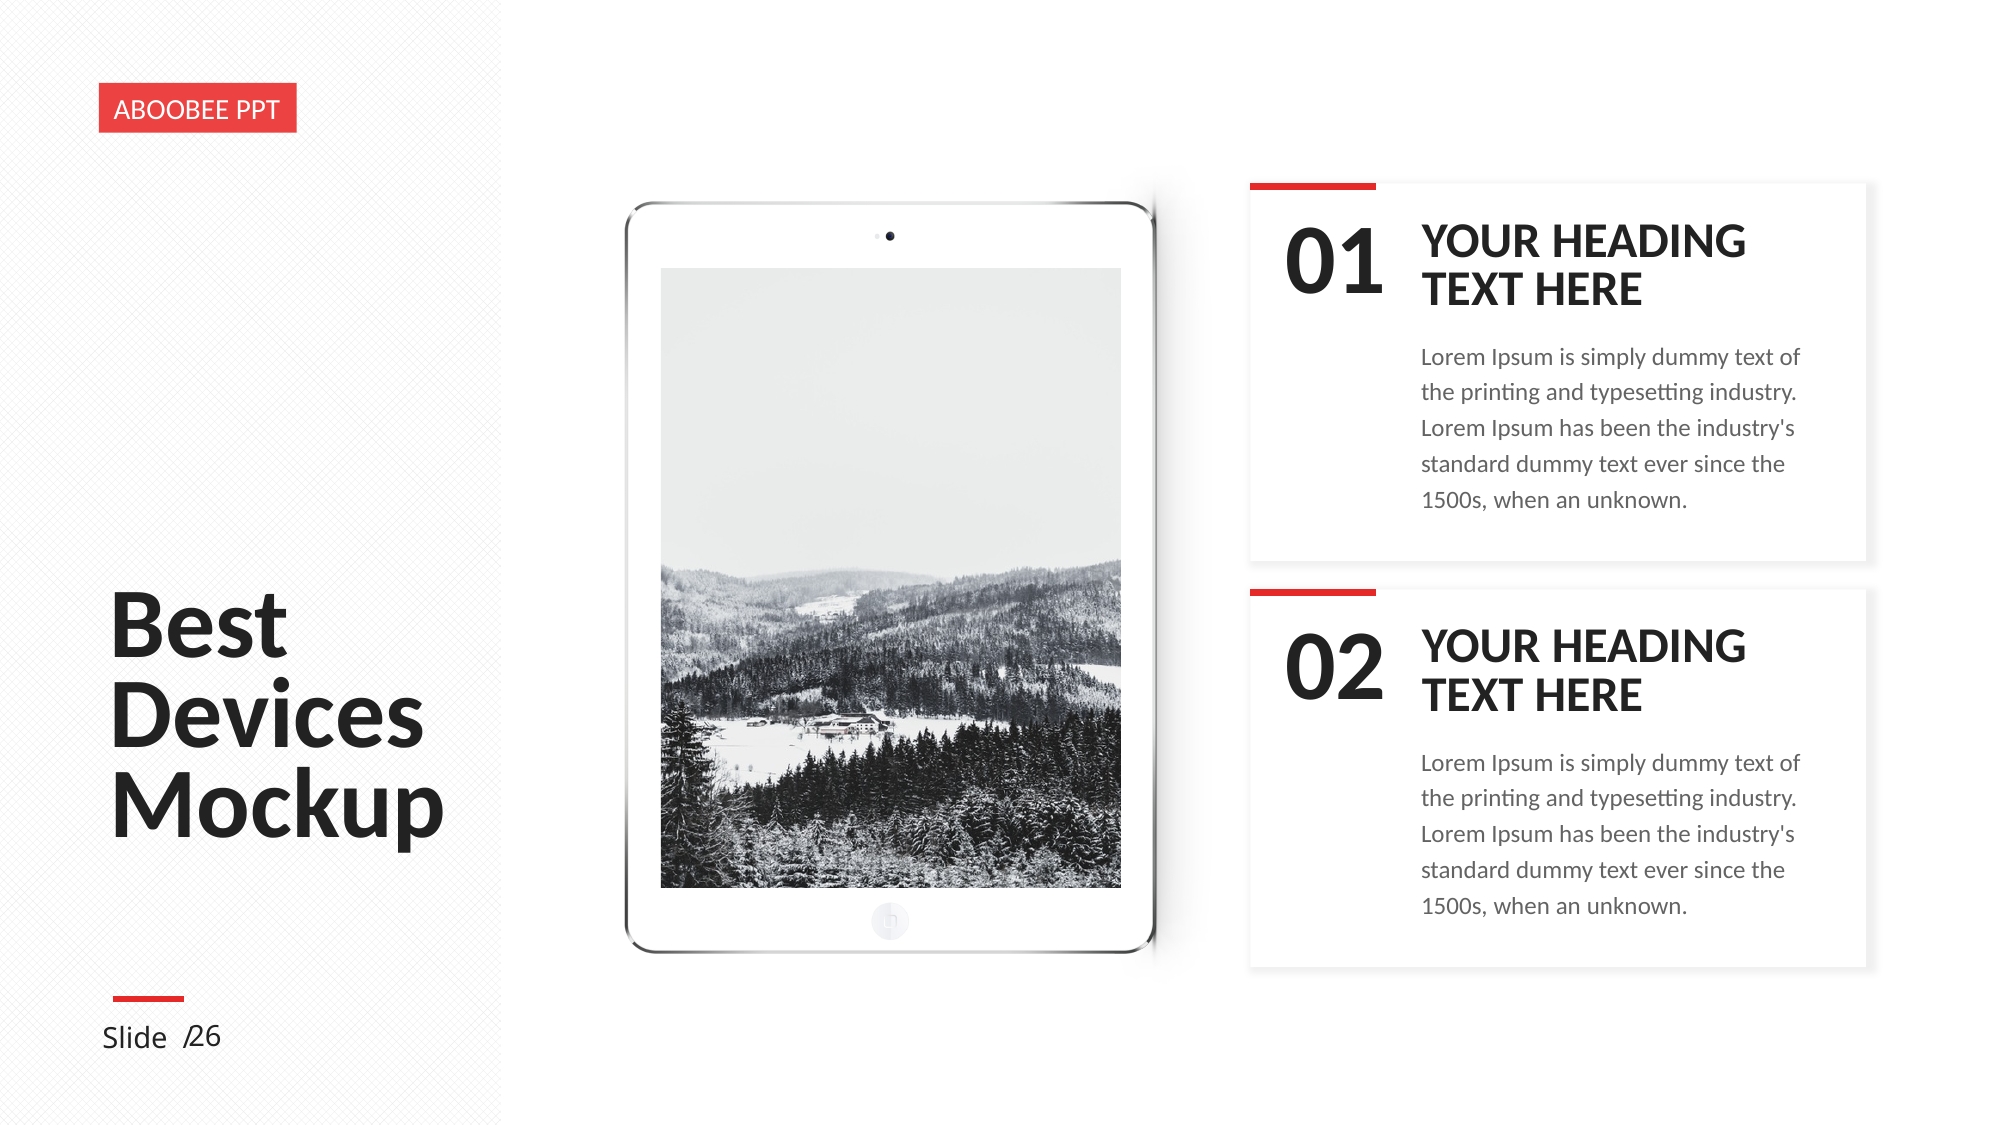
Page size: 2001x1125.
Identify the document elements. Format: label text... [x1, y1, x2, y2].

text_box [1250, 589, 1866, 968]
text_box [1250, 183, 1866, 562]
title Best Devices Mockup [94, 578, 515, 935]
picture [625, 165, 1212, 986]
text_box ABOOBEE PPT [98, 82, 297, 133]
